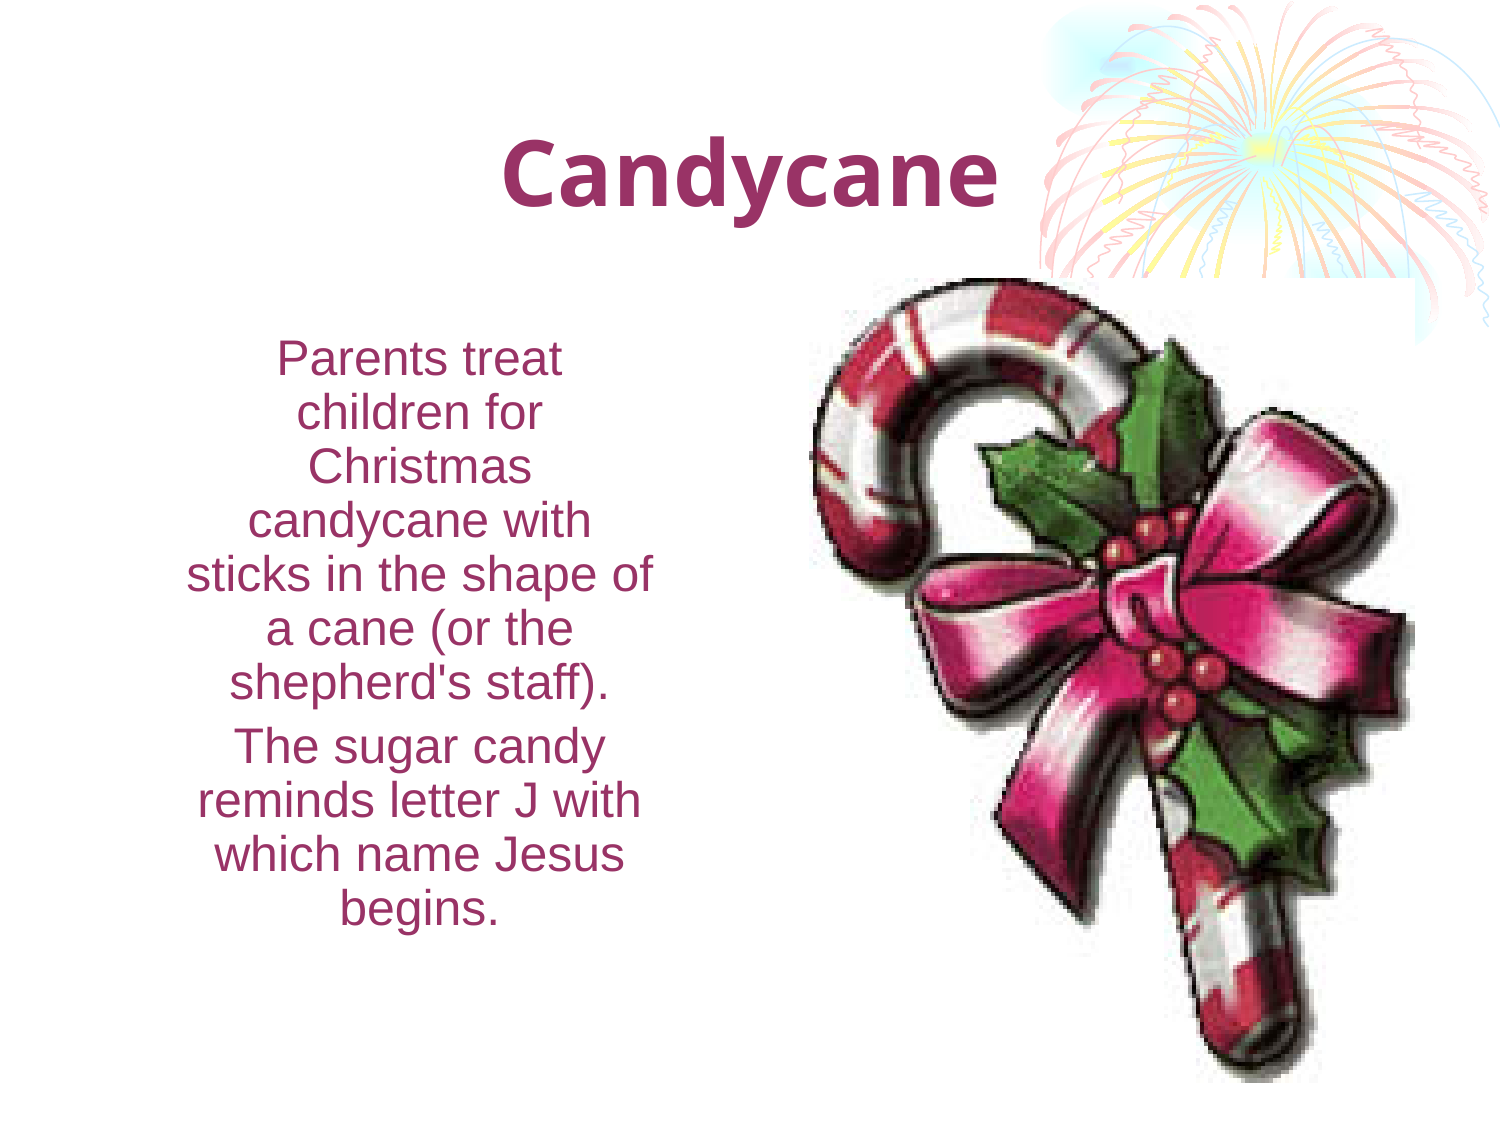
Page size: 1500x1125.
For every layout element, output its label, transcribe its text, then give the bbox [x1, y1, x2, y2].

title Candycane [112, 49, 1388, 290]
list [808, 278, 1415, 1083]
list Parents treat children for Christmas candycane with sticks in the shape of a cane (or the shepherd's staff). The sugar candy reminds letter J with which name Jesus begins. [112, 324, 672, 1001]
